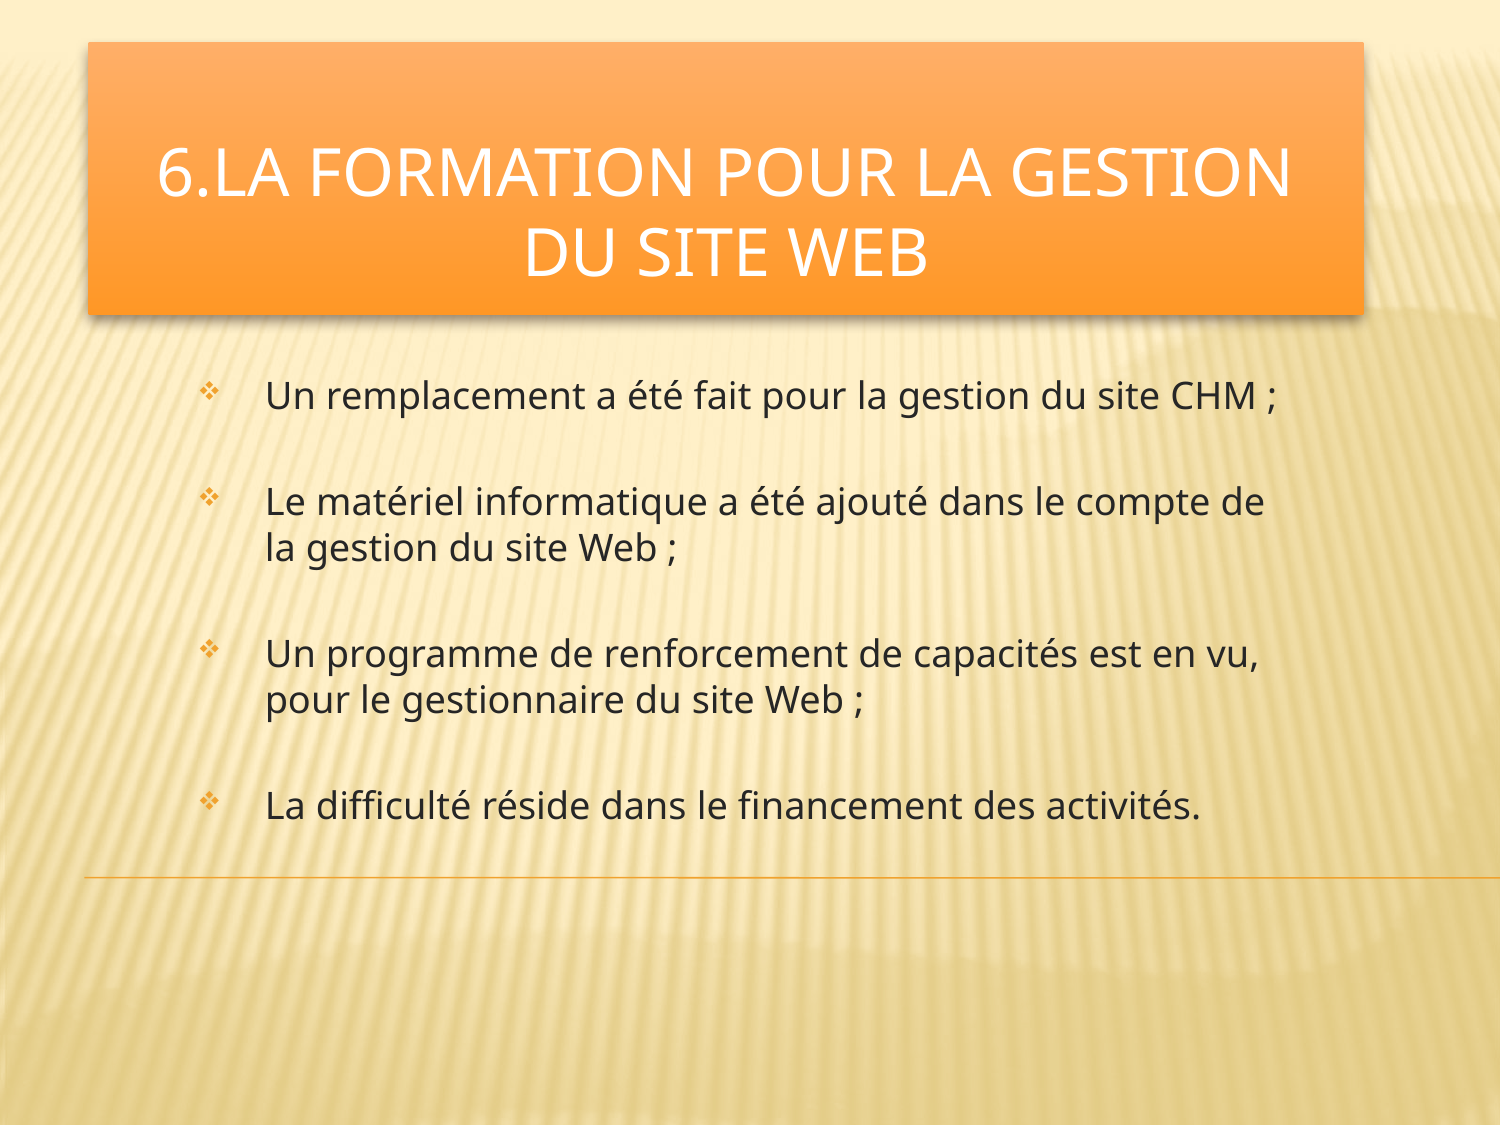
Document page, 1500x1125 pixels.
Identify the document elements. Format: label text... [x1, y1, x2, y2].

title 6.LA FORMATION POUR LA GESTION DU SITE WEB [88, 42, 1364, 315]
subtitle Un remplacement a été fait pour la gestion du site CHM ; Le matériel informatique a été ajouté dans le compte de la gestion du site Web ; Un programme de renforcement de capacités est en vu, pour le gestionnaire du site Web ; La difficulté réside dans le financement des activités. [183, 349, 1304, 835]
